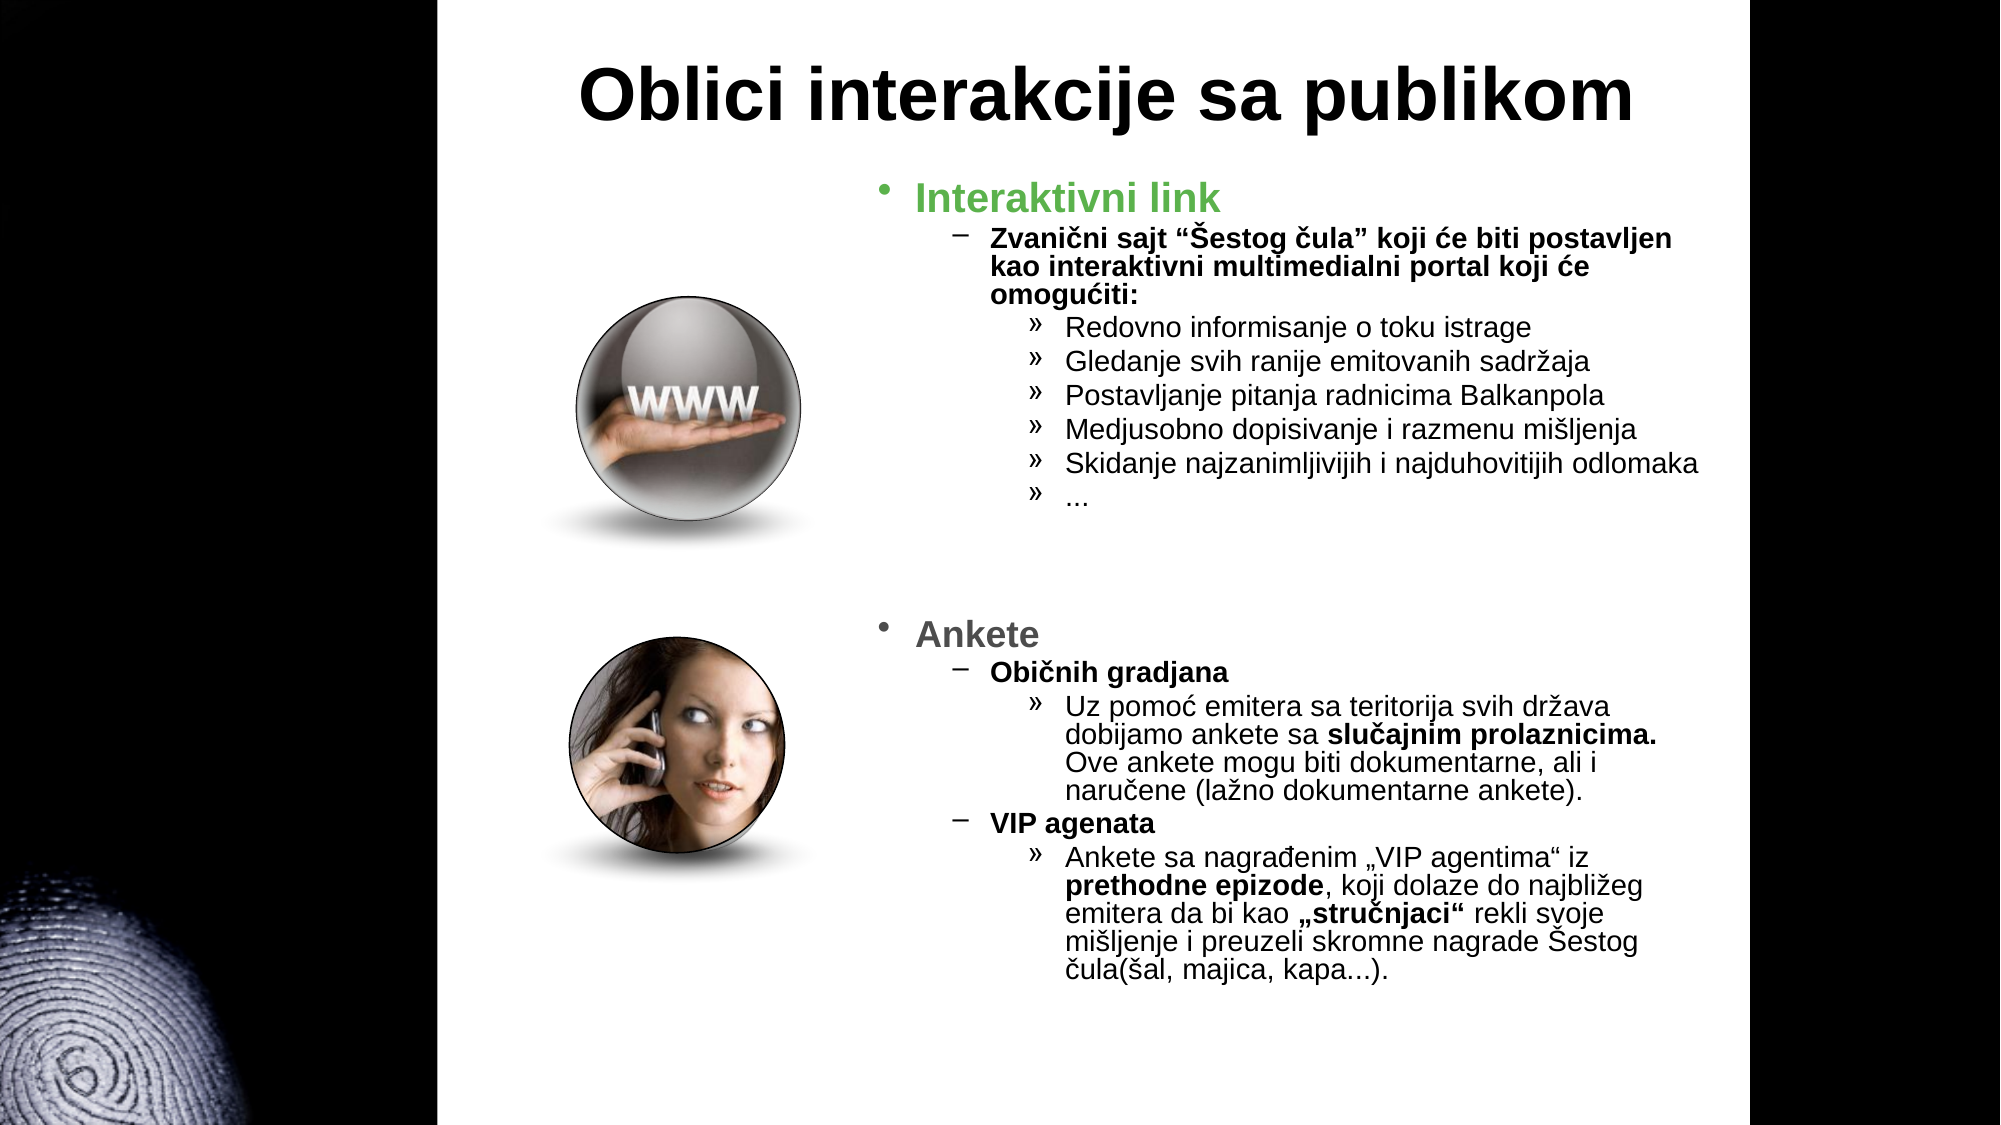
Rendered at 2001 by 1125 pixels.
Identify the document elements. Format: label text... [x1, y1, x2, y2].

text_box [537, 637, 820, 885]
list Interaktivni link Zvanični sajt “Šestog čula” koji će biti postavljen kao interaktivni multimedialni portal koji će omogućiti: Redovno informisanje o toku istrage Gledanje svih ranije emitovanih sadržaja Postavljanje pitanja radnicima Balkanpola Medjusobno dopisivanje i razmenu mišljenja Skidanje najzanimljivijih i najduhovitijih odlomaka ... Ankete Običnih gradjana Uz pomoć emitera sa teritorija svih država dobijamo ankete sa slučajnim prolaznicima. Ove ankete mogu biti dokumentarne, ali i naručene (lažno dokumentarne ankete). VIP agenata Ankete sa nagrađenim „VIP agentima“ iz prethodne epizode, koji dolaze do najbližeg emitera da bi kao „stručnjaci“ rekli svoje mišljenje i preuzeli skromne nagrade Šestog čula(šal, majica, kapa...). [712, 172, 1721, 1071]
picture [0, 0, 437, 1125]
title Oblici interakcije sa publikom [563, 31, 1721, 150]
picture [1750, 0, 2001, 1125]
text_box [537, 262, 838, 559]
text_box [437, 0, 1750, 1125]
